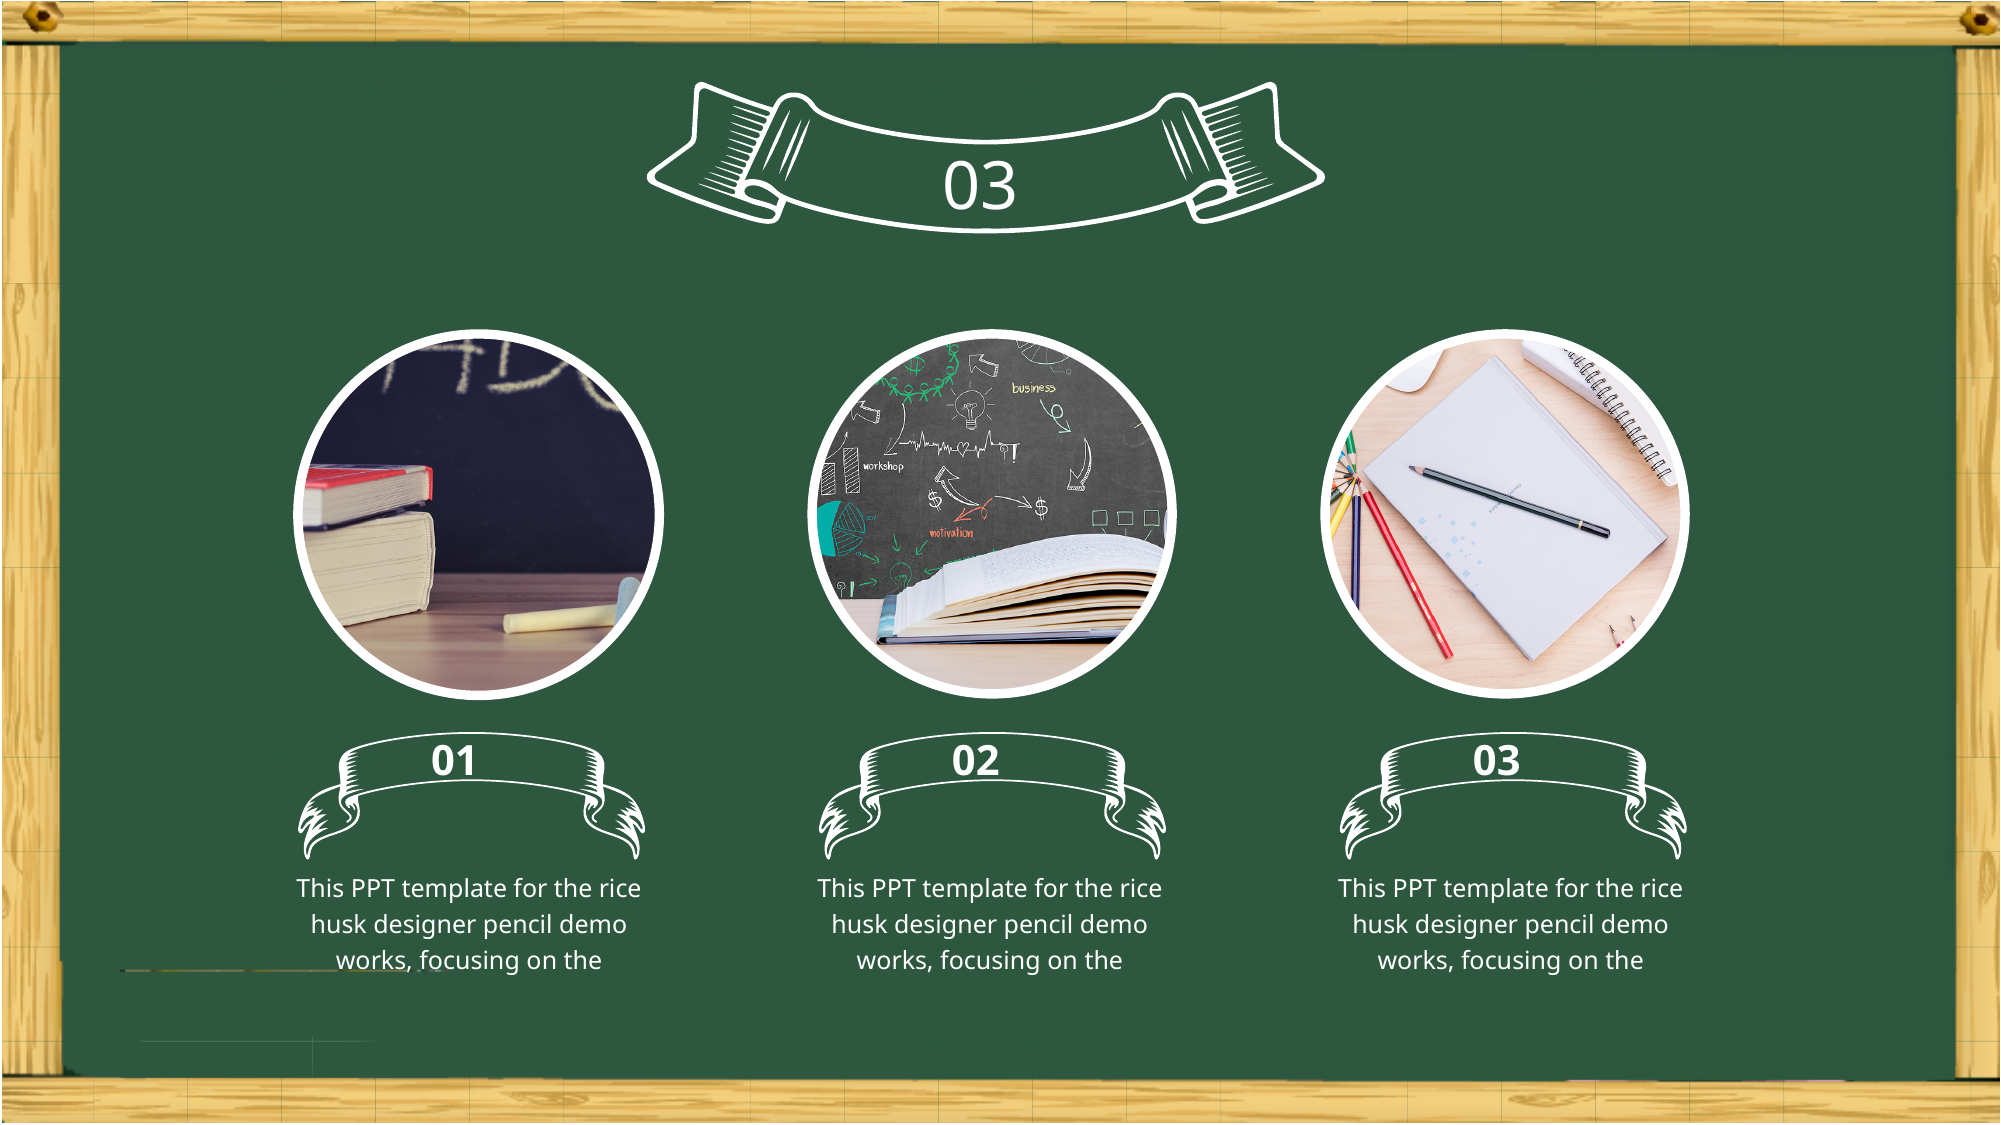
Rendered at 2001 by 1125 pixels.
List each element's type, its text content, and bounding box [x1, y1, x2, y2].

text_box This PPT template for the rice husk designer pencil demo works, focusing on the [1314, 859, 1707, 983]
text_box 01 [416, 726, 523, 732]
text_box This PPT template for the rice husk designer pencil demo works, focusing on the [273, 859, 666, 983]
text_box 03 [1458, 726, 1564, 732]
text_box 02 [937, 726, 1044, 732]
text_box This PPT template for the rice husk designer pencil demo works, focusing on the [793, 859, 1187, 983]
picture [0, 0, 2000, 1123]
